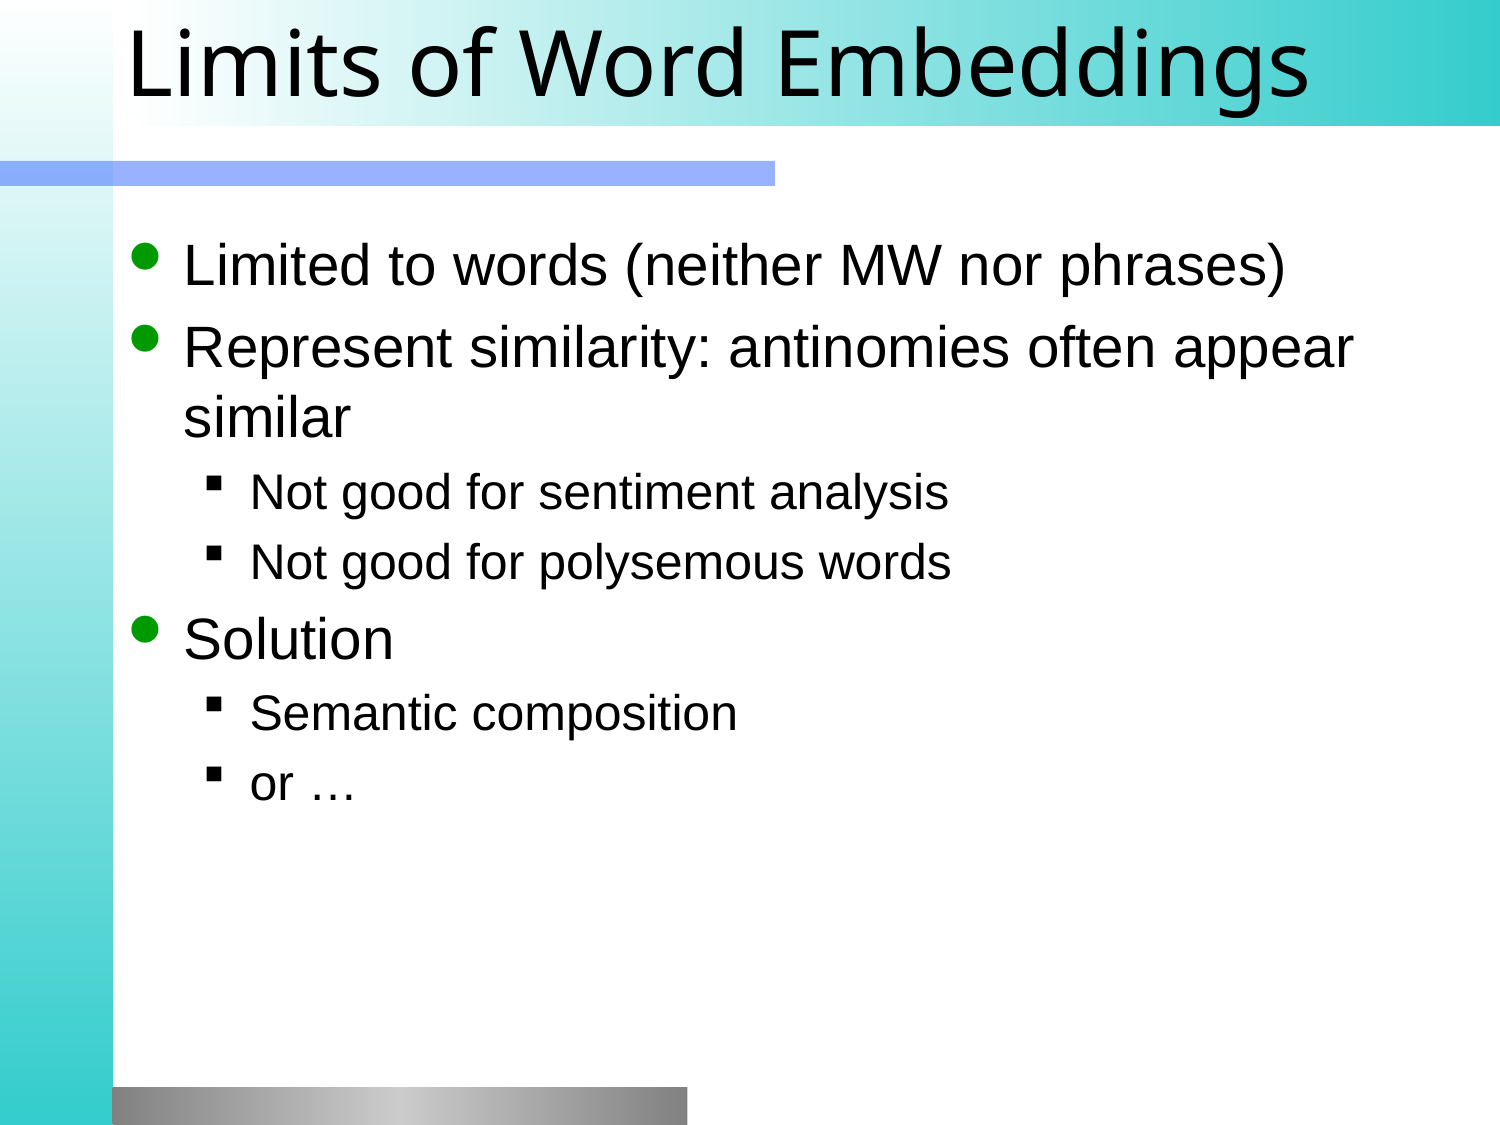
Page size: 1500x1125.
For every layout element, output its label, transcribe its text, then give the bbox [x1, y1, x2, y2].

list Limited to words (neither MW nor phrases) Represent similarity: antinomies often appear similar Not good for sentiment analysis Not good for polysemous words Solution Semantic composition or … [112, 219, 1388, 1073]
title Limits of Word Embeddings [110, 0, 1386, 121]
